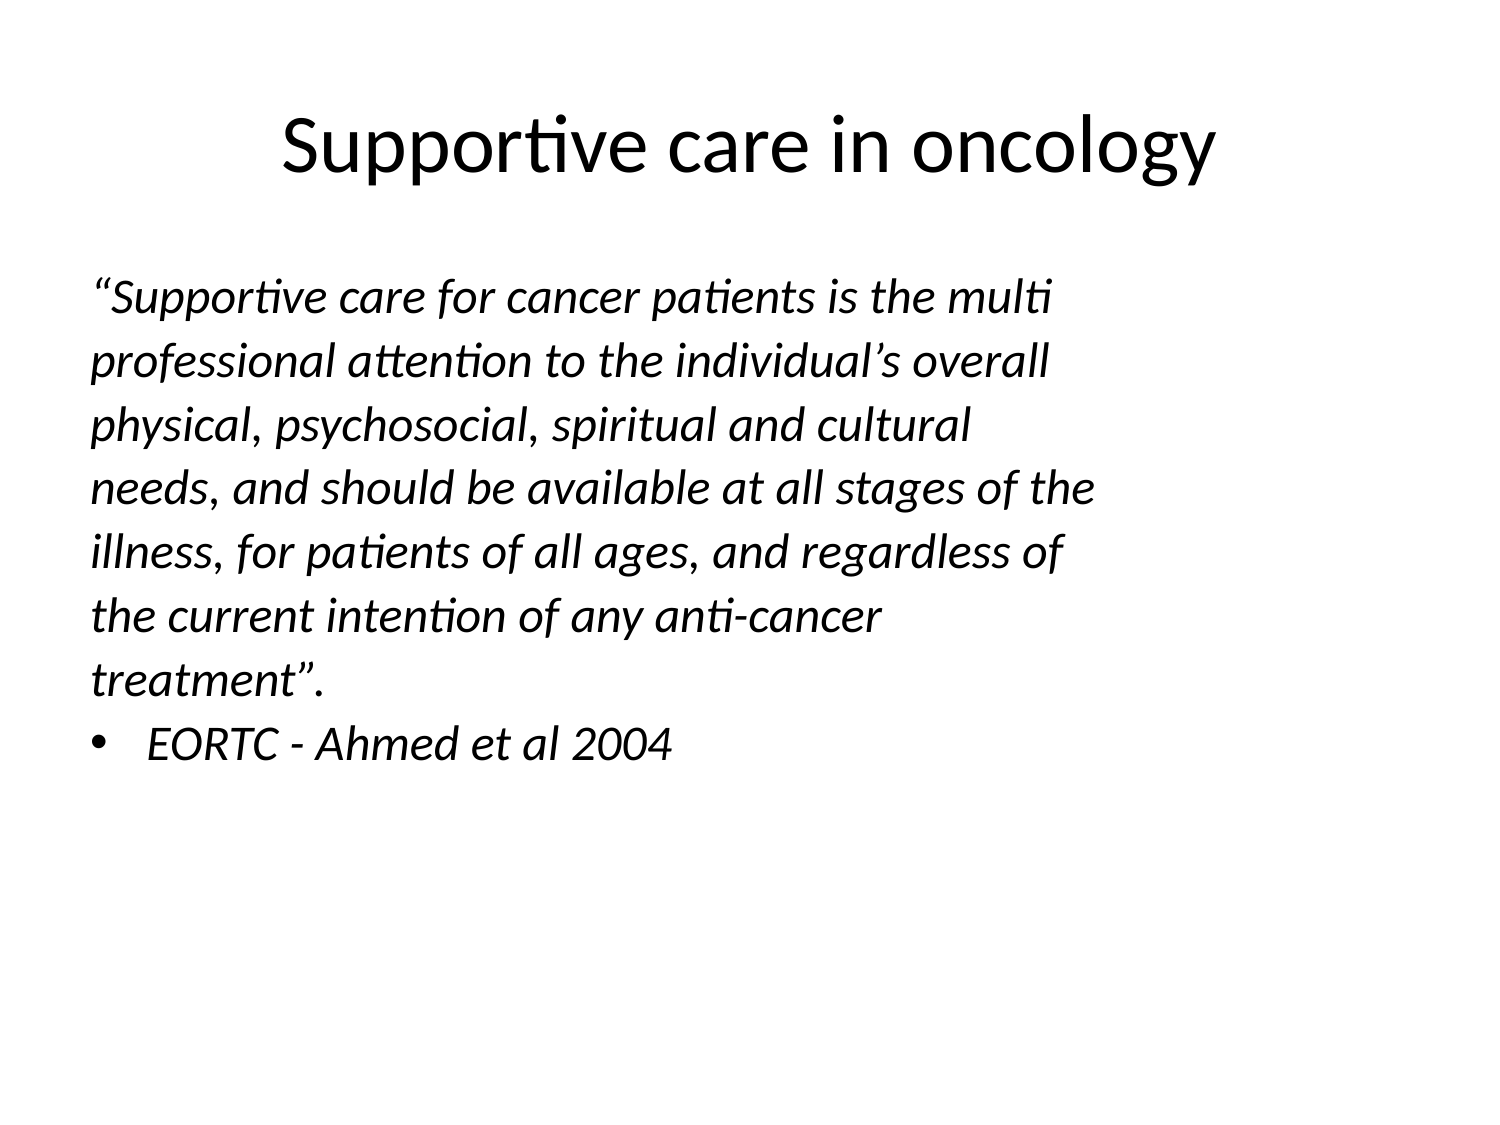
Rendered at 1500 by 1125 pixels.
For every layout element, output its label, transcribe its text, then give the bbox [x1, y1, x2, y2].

list “Supportive care for cancer patients is the multi professional attention to the individual’s overall physical, psychosocial, spiritual and cultural needs, and should be available at all stages of the illness, for patients of all ages, and regardless of the current intention of any anti-cancer treatment”. EORTC - Ahmed et al 2004 [75, 262, 1425, 1005]
title Supportive care in oncology [75, 45, 1425, 233]
